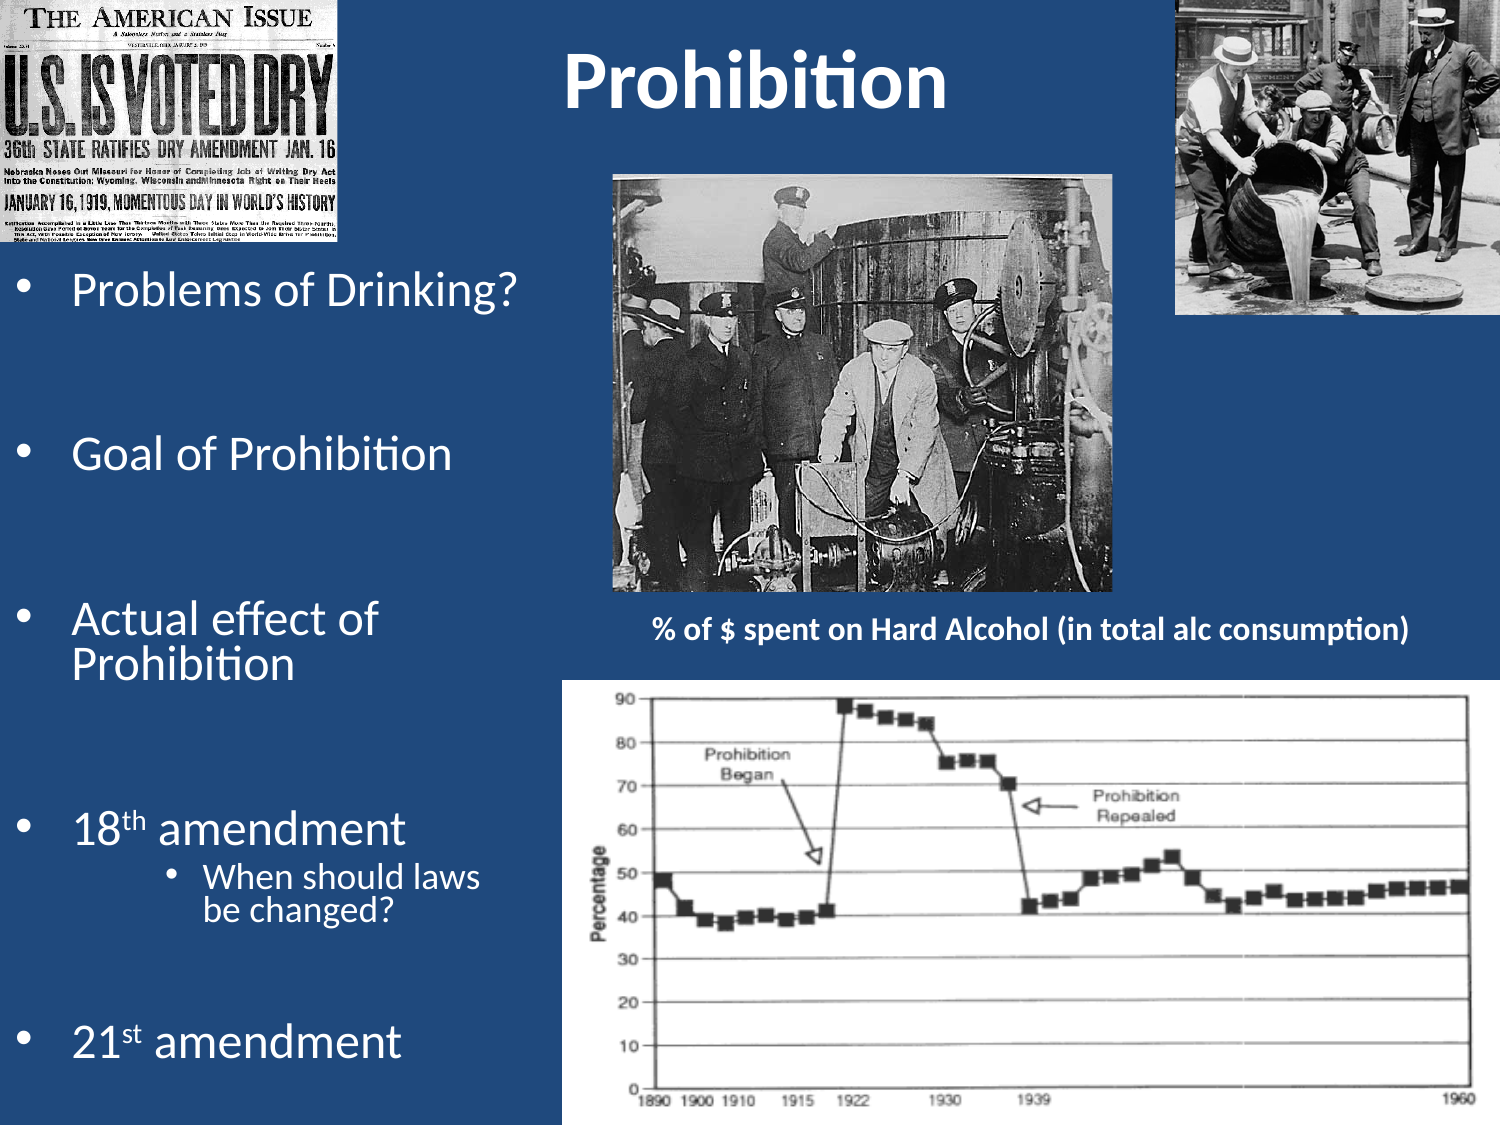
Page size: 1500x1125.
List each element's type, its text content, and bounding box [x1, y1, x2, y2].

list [0, 0, 338, 242]
text_box % of $ spent on Hard Alcohol (in total alc consumption) [562, 600, 1500, 656]
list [1174, 0, 1500, 316]
title Prohibition [338, 0, 1172, 150]
picture [612, 174, 1113, 592]
picture [562, 680, 1500, 1125]
list Problems of Drinking? Goal of Prohibition Actual effect of Prohibition 18th amendment When should laws be changed? 21st amendment [0, 262, 538, 1125]
